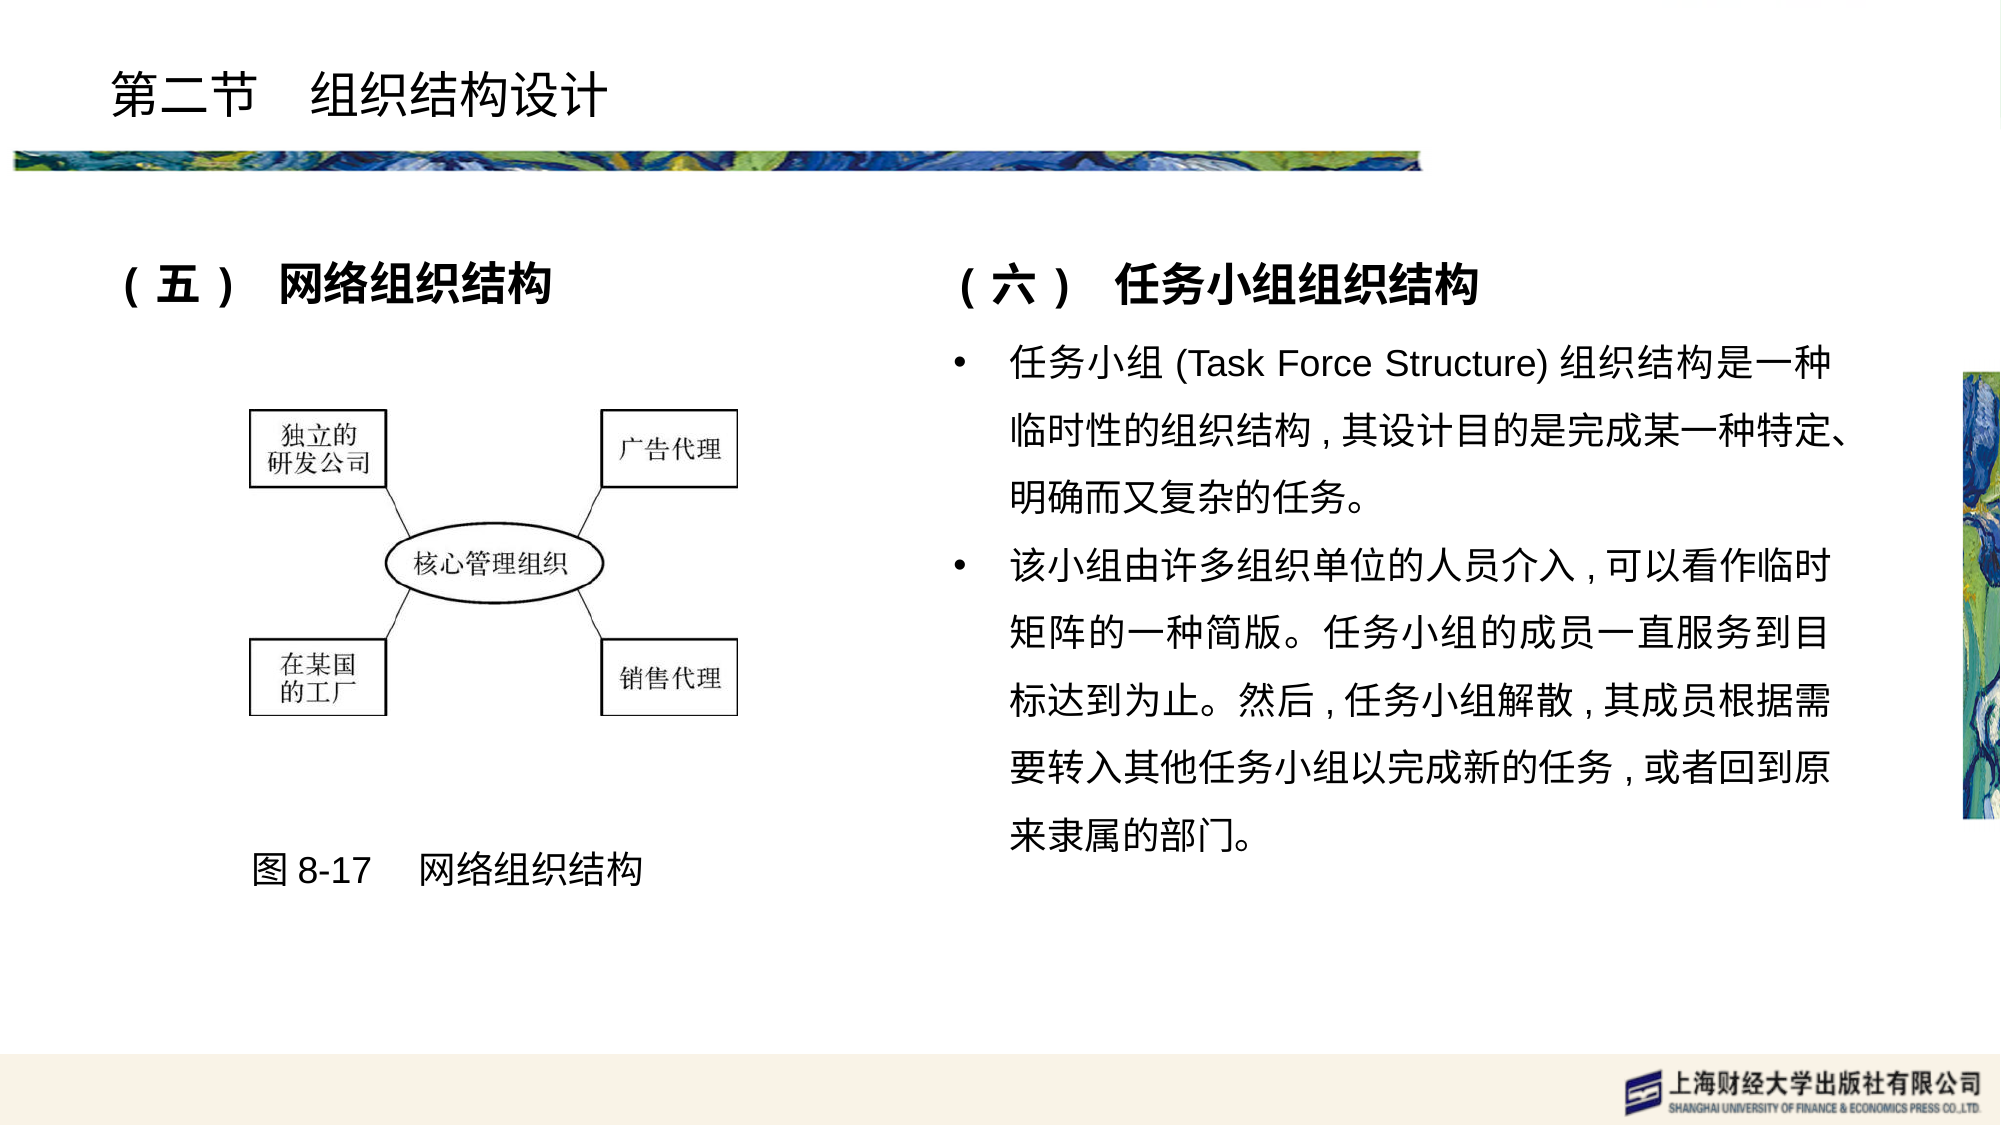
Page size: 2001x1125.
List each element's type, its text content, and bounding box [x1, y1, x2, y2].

picture [0, 0, 2001, 1125]
text_box (六) 任务小组组织结构 任务小组(Task Force Structure)组织结构是一种临时性的组织结构,其设计目的是完成某一种特定、明确而又复杂的任务。 该小组由许多组织单位的人员介入,可以看作临时矩阵的一种简版。任务小组的成员一直服务到目标达到为止。然后,任务小组解散,其成员根据需要转入其他任务小组以完成新的任务,或者回到原来隶属的部门。 [938, 234, 1847, 864]
title 第二节 组织结构设计 [94, 42, 1451, 146]
list (五) 网络组织结构 [102, 233, 1898, 1032]
text_box 图8-17 网络组织结构 [159, 838, 698, 899]
